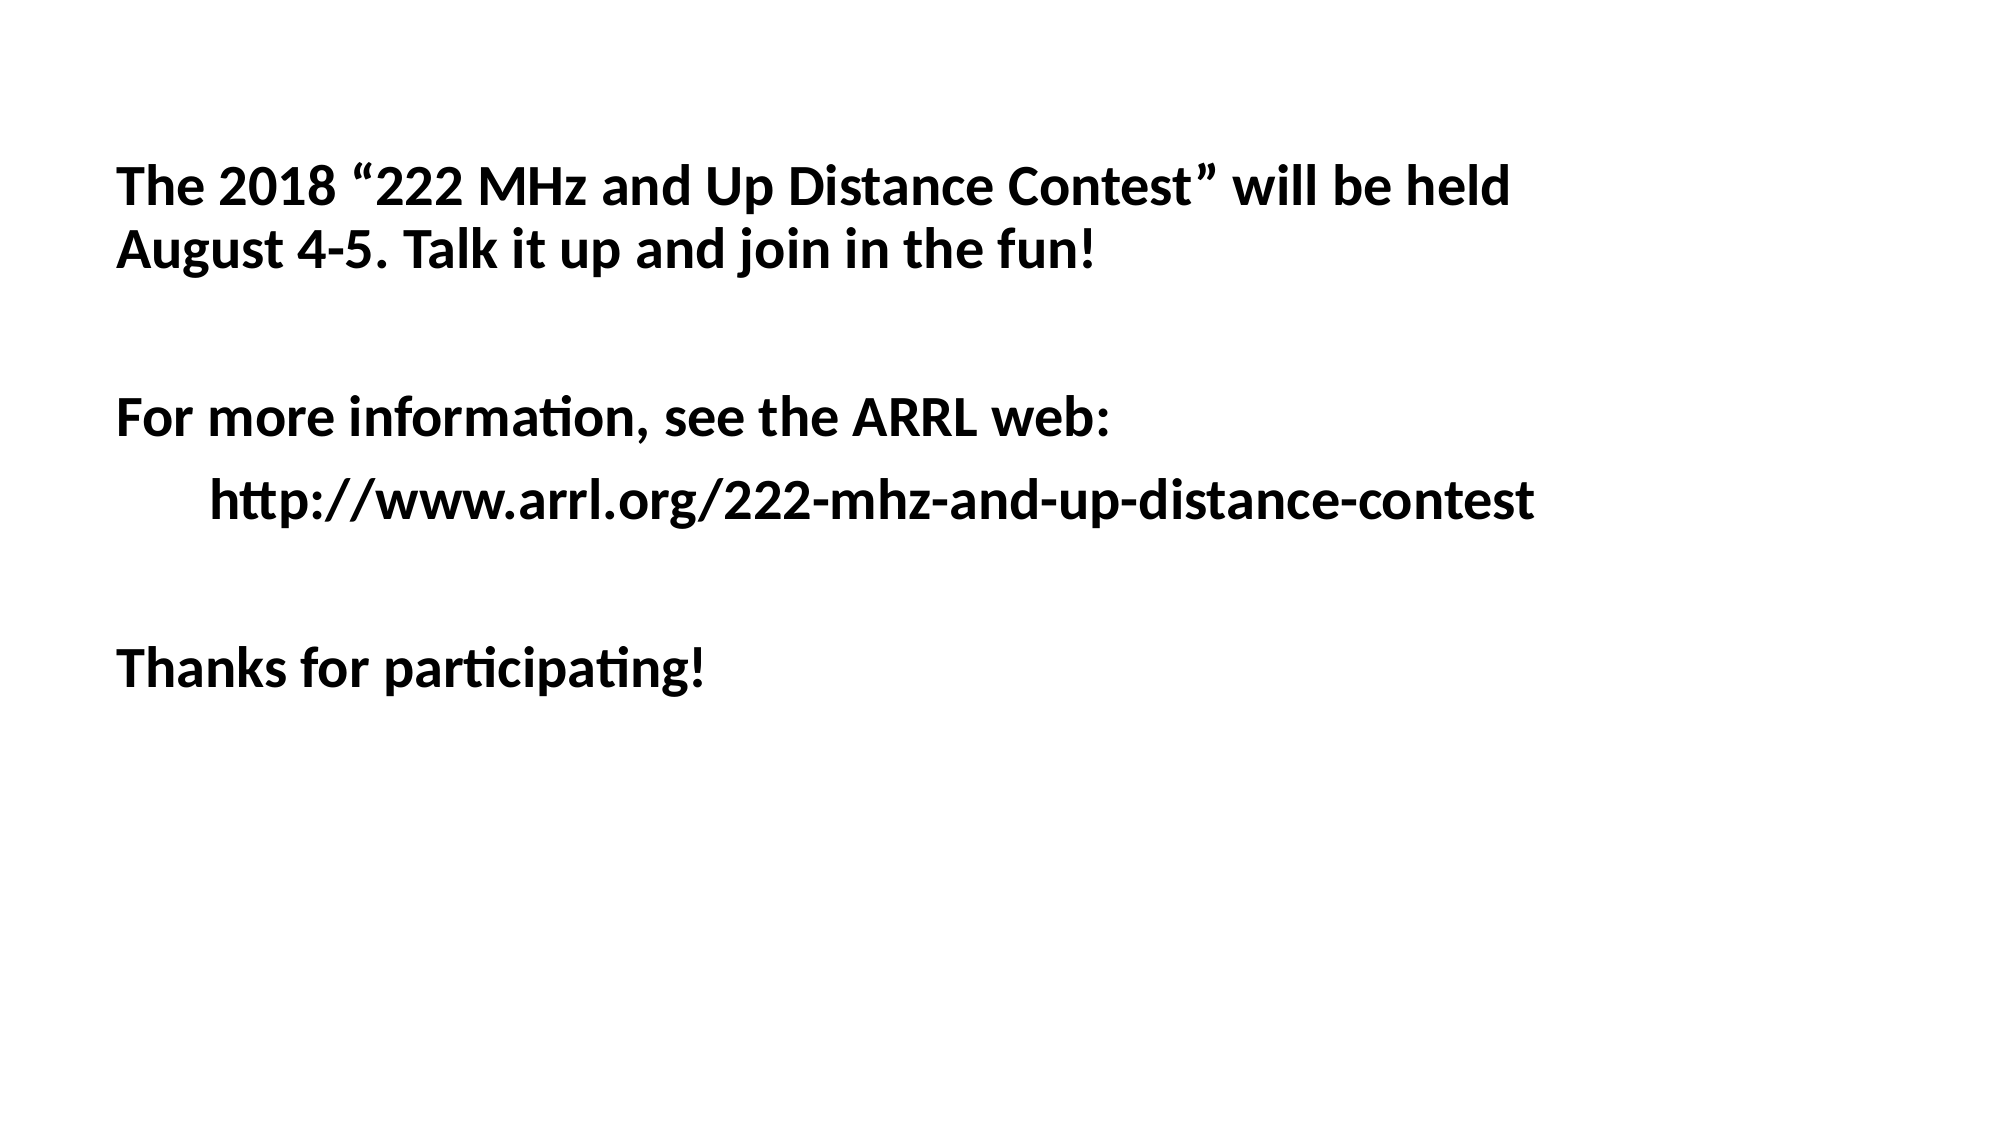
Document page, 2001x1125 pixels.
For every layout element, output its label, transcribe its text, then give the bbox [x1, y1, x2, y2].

list The 2018 “222 MHz and Up Distance Contest” will be held August 4-5. Talk it up and join in the fun! For more information, see the ARRL web: http://www.arrl.org/222-mhz-and-up-distance-contest Thanks for participating! [101, 77, 1688, 1028]
